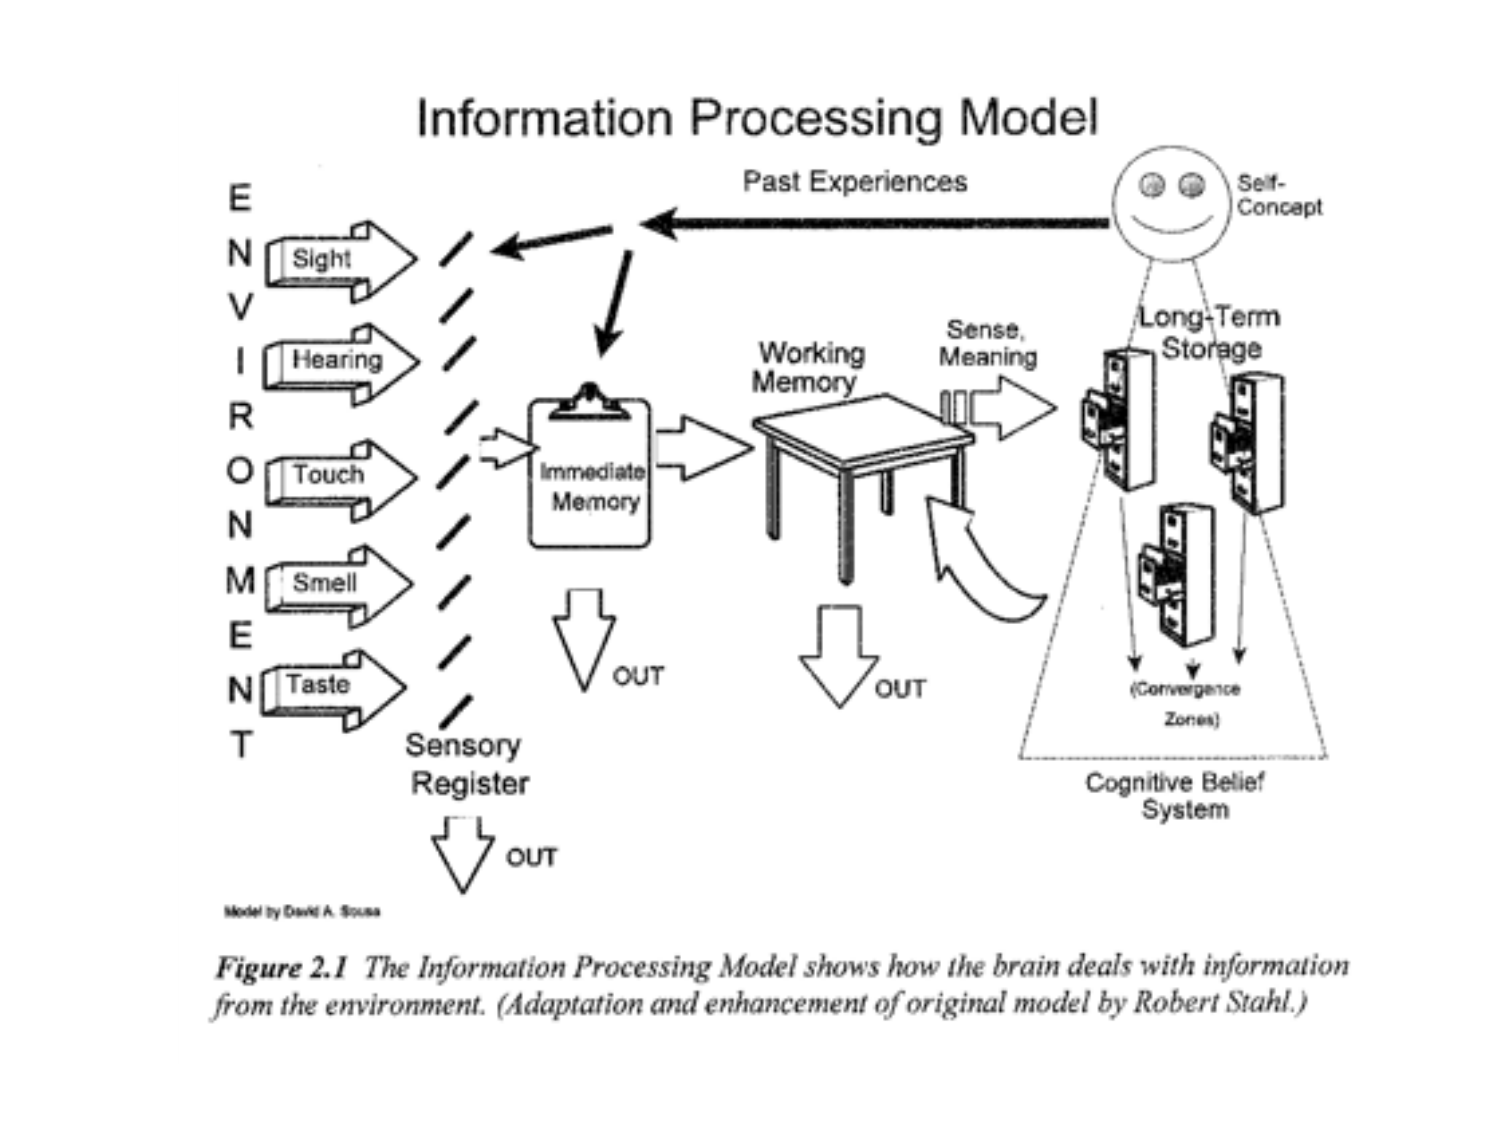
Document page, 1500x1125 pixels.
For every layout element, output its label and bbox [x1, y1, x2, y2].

picture [177, 74, 1402, 1064]
